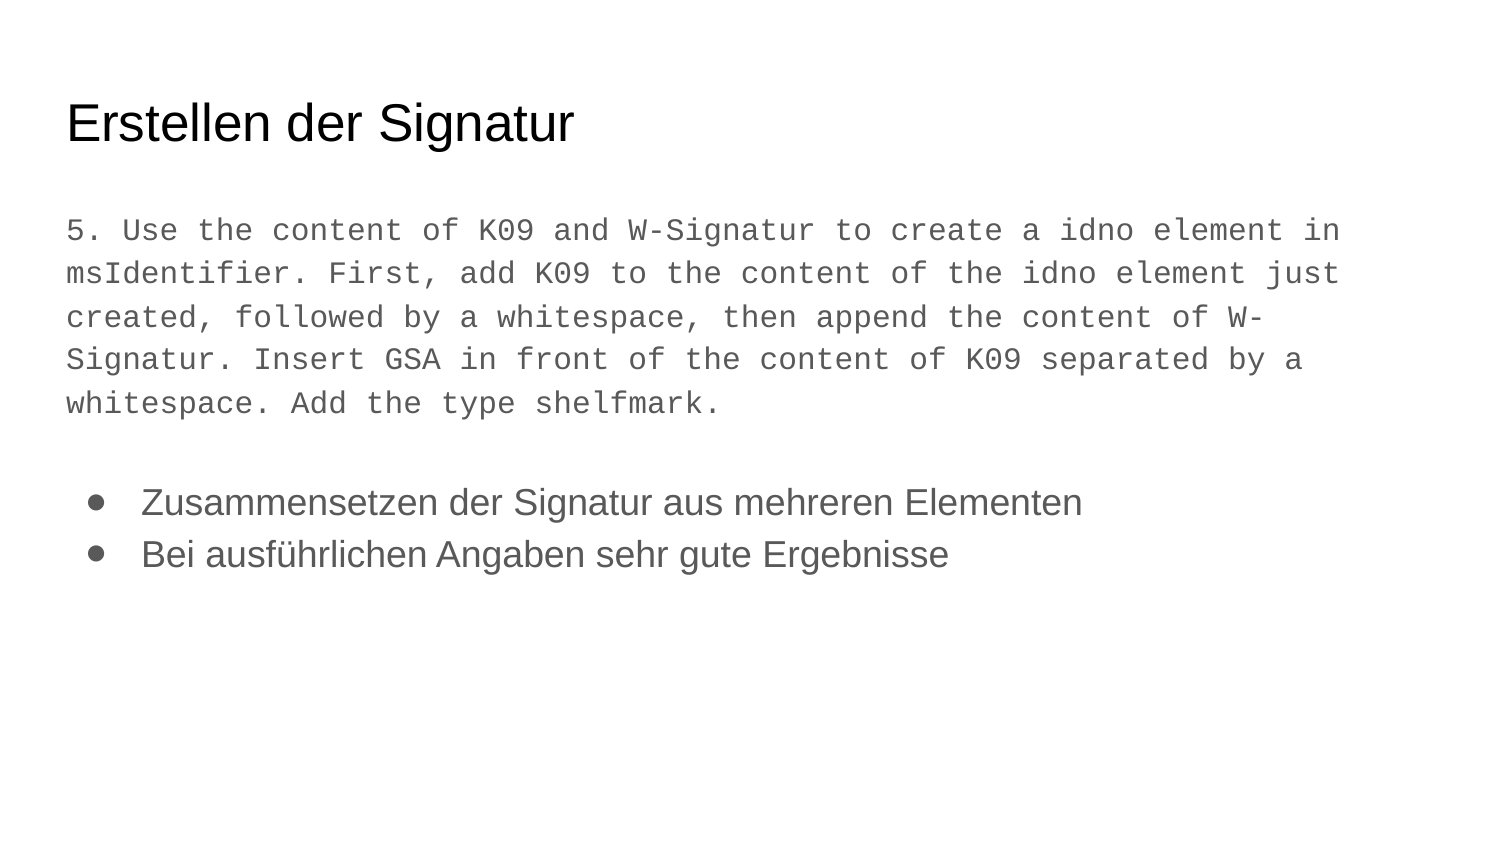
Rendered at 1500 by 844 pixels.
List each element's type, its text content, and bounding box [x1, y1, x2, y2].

title Erstellen der Signatur [51, 72, 1449, 167]
list 5. Use the content of K09 and W-Signatur to create a idno element in msIdentifier. First, add K09 to the content of the idno element just created, followed by a whitespace, then append the content of W-Signatur. Insert GSA in front of the content of K09 separated by a whitespace. Add the type shelfmark. Zusammensetzen der Signatur aus mehreren Elementen Bei ausführlichen Angaben sehr gute Ergebnisse [51, 189, 1449, 750]
